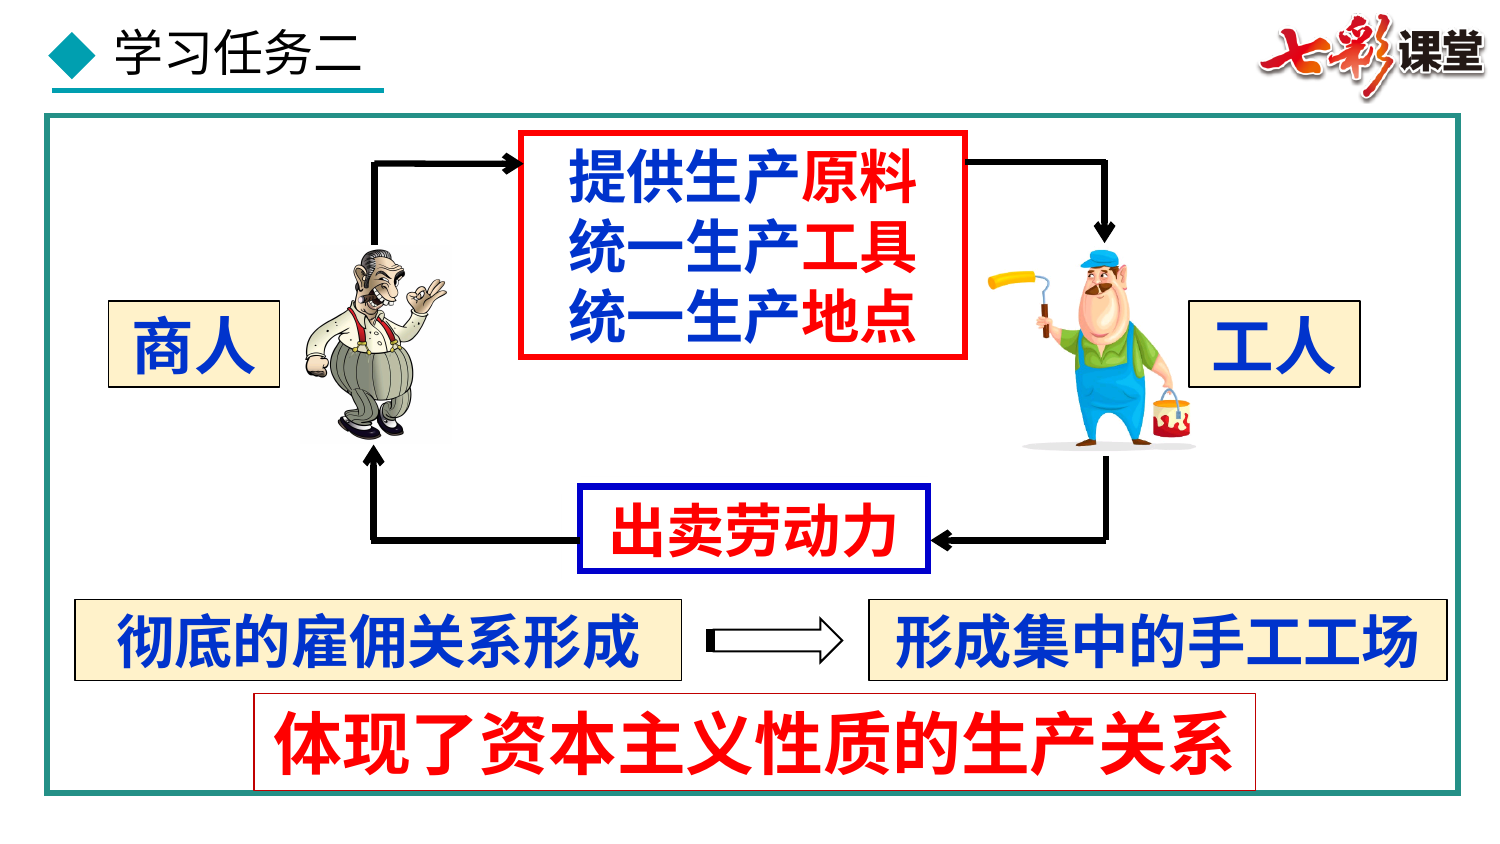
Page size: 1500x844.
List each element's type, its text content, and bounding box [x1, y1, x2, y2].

picture [1254, 8, 1491, 104]
picture [987, 245, 1212, 457]
text_box 工人 [1212, 301, 1360, 388]
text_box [964, 159, 1107, 244]
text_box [370, 444, 581, 541]
text_box 提供生产原料 统一生产工具 统一生产地点 [520, 132, 966, 358]
text_box 体现了资本主义性质的生产关系 [253, 693, 1256, 791]
text_box [706, 616, 844, 665]
text_box 彻底的雇佣关系形成 [74, 599, 682, 681]
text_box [373, 161, 525, 247]
text_box 商人 [108, 301, 280, 388]
picture [299, 245, 452, 444]
text_box 出卖劳动力 [579, 486, 929, 572]
text_box 形成集中的手工工场 [868, 599, 1447, 681]
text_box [929, 455, 1107, 541]
